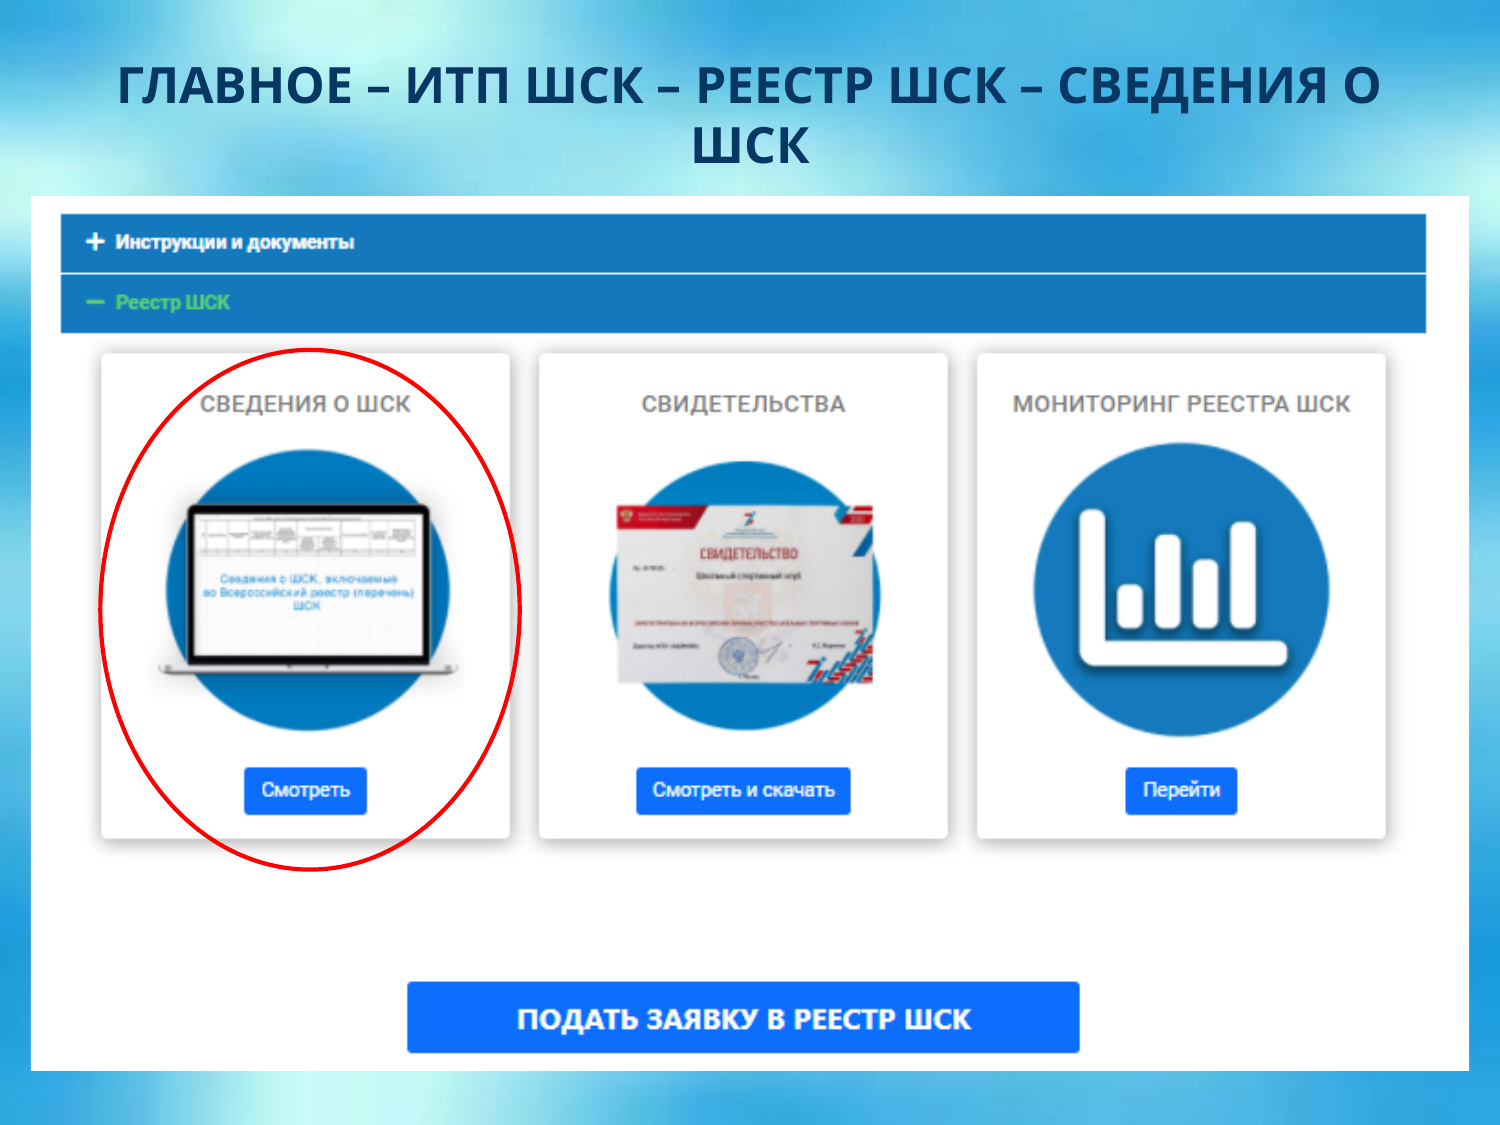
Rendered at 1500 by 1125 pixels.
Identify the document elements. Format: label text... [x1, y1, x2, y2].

text_box ГЛАВНОЕ – ИТП ШСК – РЕЕСТР ШСК – СВЕДЕНИЯ О ШСК [74, 71, 1425, 196]
picture [0, 0, 1500, 1125]
